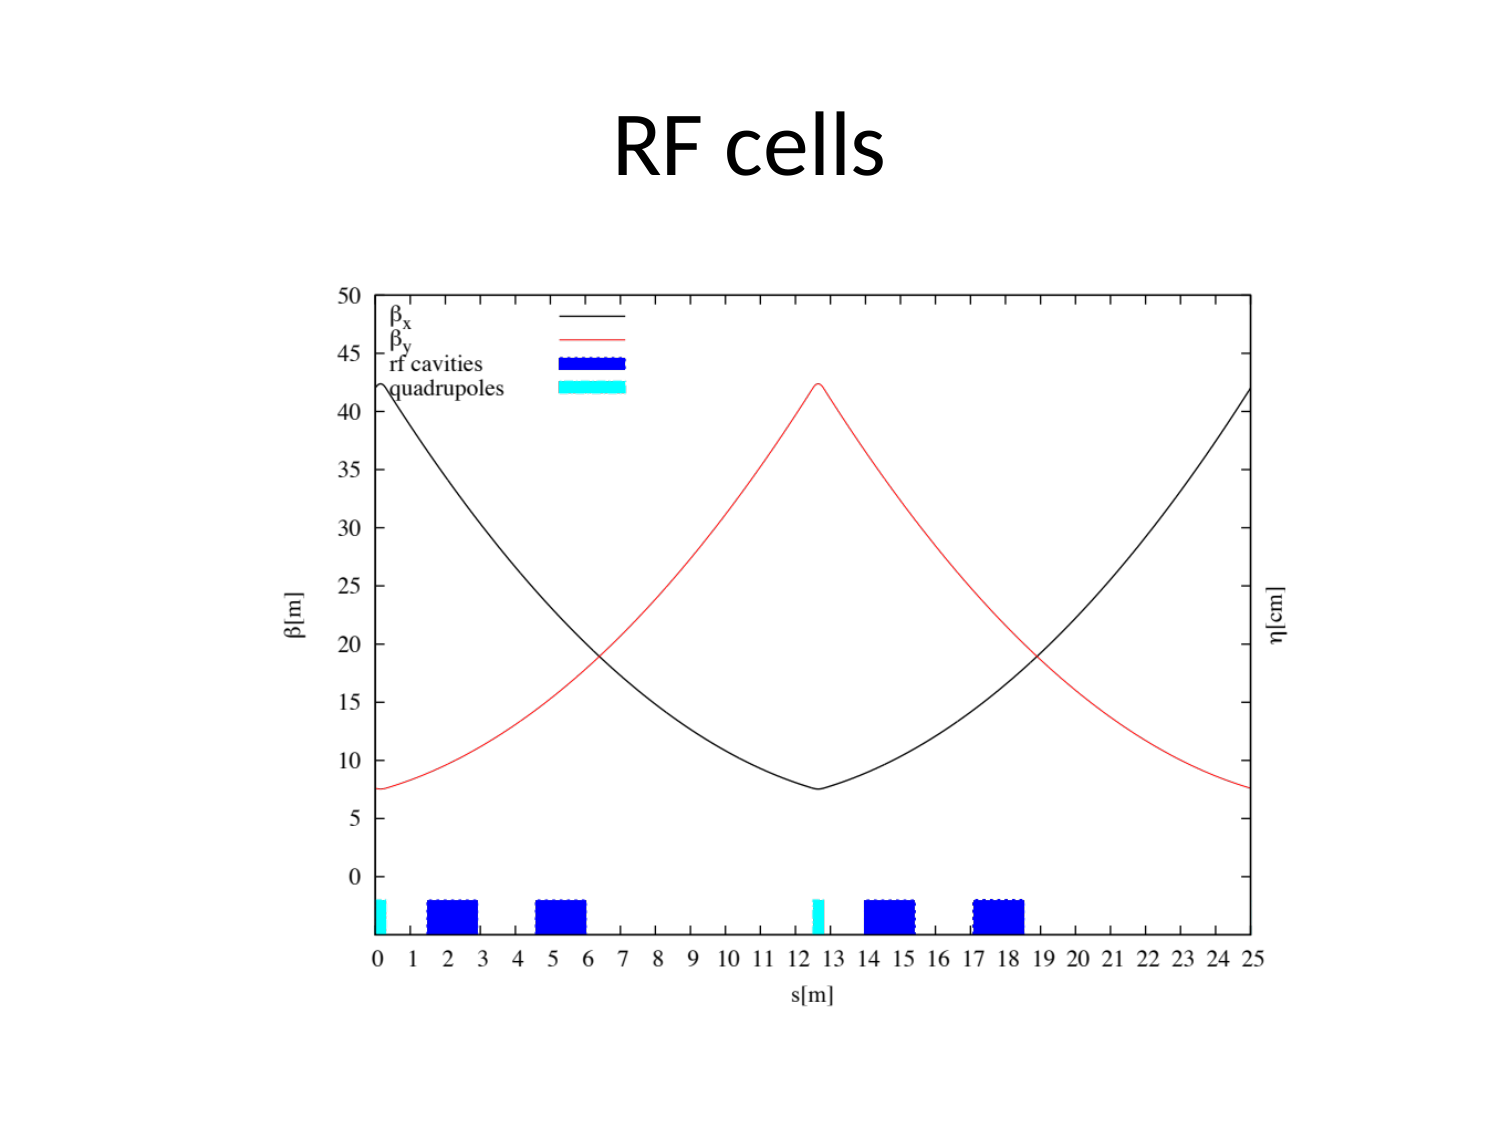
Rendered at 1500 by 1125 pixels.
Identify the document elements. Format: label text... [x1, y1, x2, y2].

picture [186, 193, 1352, 1094]
title RF cells [75, 45, 1425, 233]
